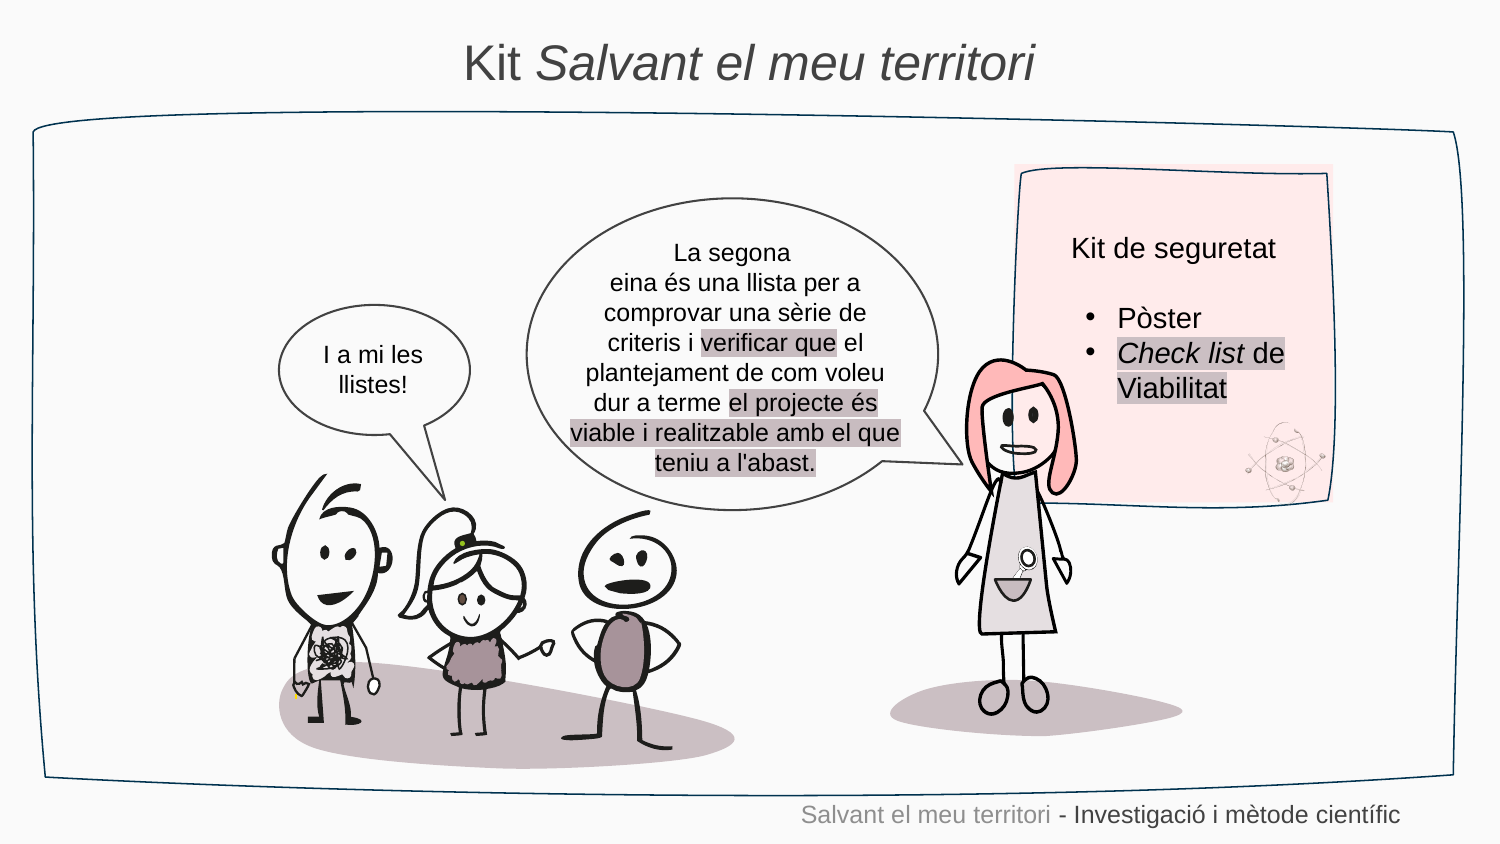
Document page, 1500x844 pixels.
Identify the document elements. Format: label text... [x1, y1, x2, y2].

text_box [290, 716, 735, 769]
text_box [890, 684, 1183, 737]
text_box [574, 288, 948, 511]
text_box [953, 359, 1076, 716]
text_box [308, 304, 441, 323]
text_box [32, 111, 1464, 790]
text_box Kit de seguretat Pòster Check list de Viabilitat [1014, 164, 1334, 286]
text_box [560, 509, 682, 751]
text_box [397, 507, 555, 735]
text_box Kit Salvant el meu territori [0, 20, 1499, 106]
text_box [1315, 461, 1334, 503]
text_box Salvant el meu territori - Investigació i mètode científic [88, 790, 1417, 844]
text_box [306, 416, 446, 501]
text_box [465, 349, 470, 391]
text_box [526, 318, 532, 390]
text_box I a mi les llistes! [261, 323, 465, 416]
text_box La segona eina és una llista per a comprovar una sèrie de criteris i verificar que el plantejament de com voleu dur a terme el projecte és viable i realitzable amb el que teniu a l'abast. [532, 221, 919, 454]
text_box [1238, 416, 1331, 510]
text_box [1012, 167, 1336, 508]
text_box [271, 473, 393, 726]
text_box [625, 198, 840, 221]
